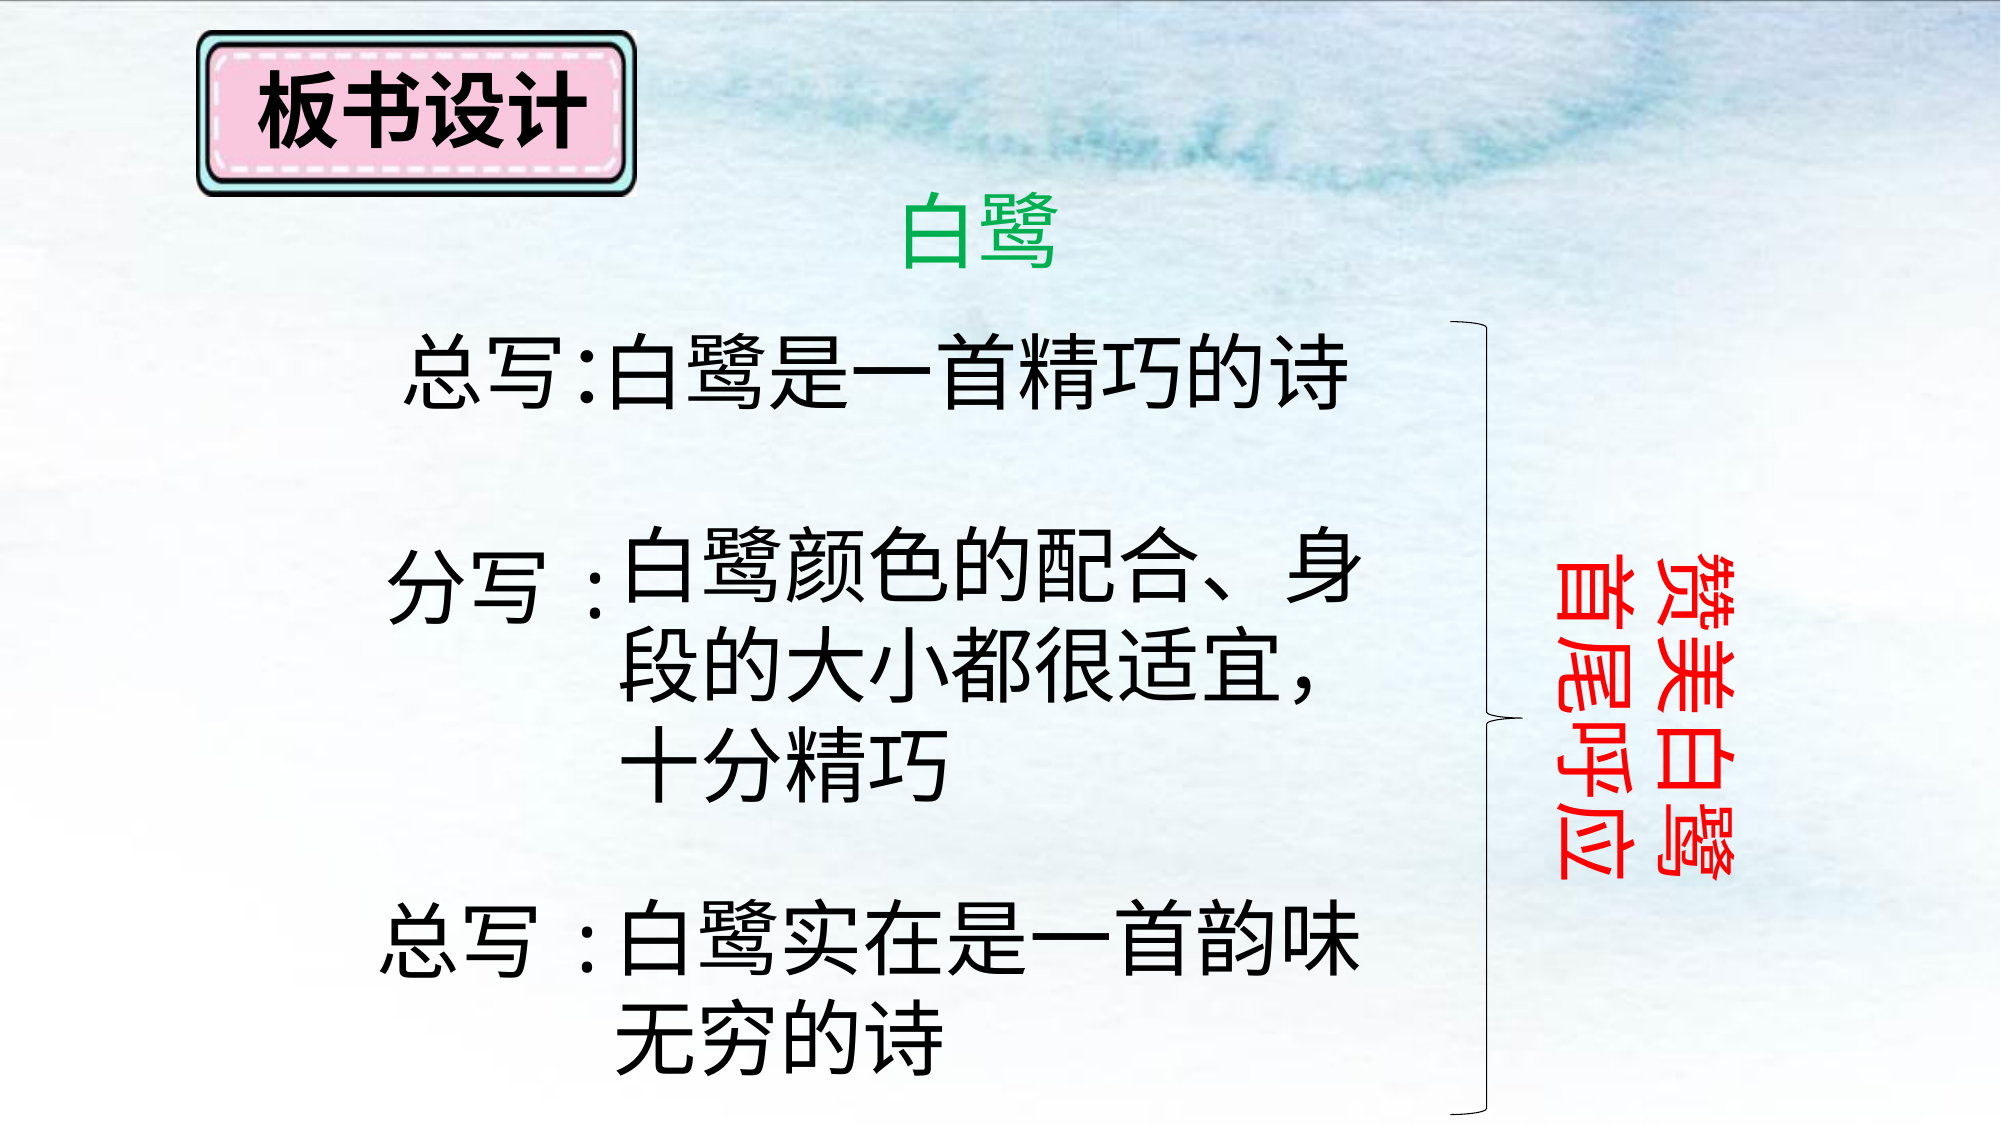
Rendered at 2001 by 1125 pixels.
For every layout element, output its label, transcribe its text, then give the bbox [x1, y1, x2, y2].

text_box 分写: [369, 527, 603, 643]
text_box 白鹭是一首精巧的诗 [586, 312, 1371, 428]
text_box 白鹭实在是一首韵味无穷的诗 [598, 878, 1445, 1094]
text_box 赞美白鹭 首尾呼应 [1522, 536, 1755, 1125]
text_box 白鹭 [879, 171, 1163, 287]
text_box 白鹭颜色的配合、身段的大小都很适宜，十分精巧 [603, 506, 1449, 821]
text_box 总写: [361, 881, 598, 997]
text_box 总写： [385, 312, 586, 428]
picture [0, 0, 2001, 1125]
text_box [1450, 321, 1522, 1116]
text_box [196, 30, 646, 197]
